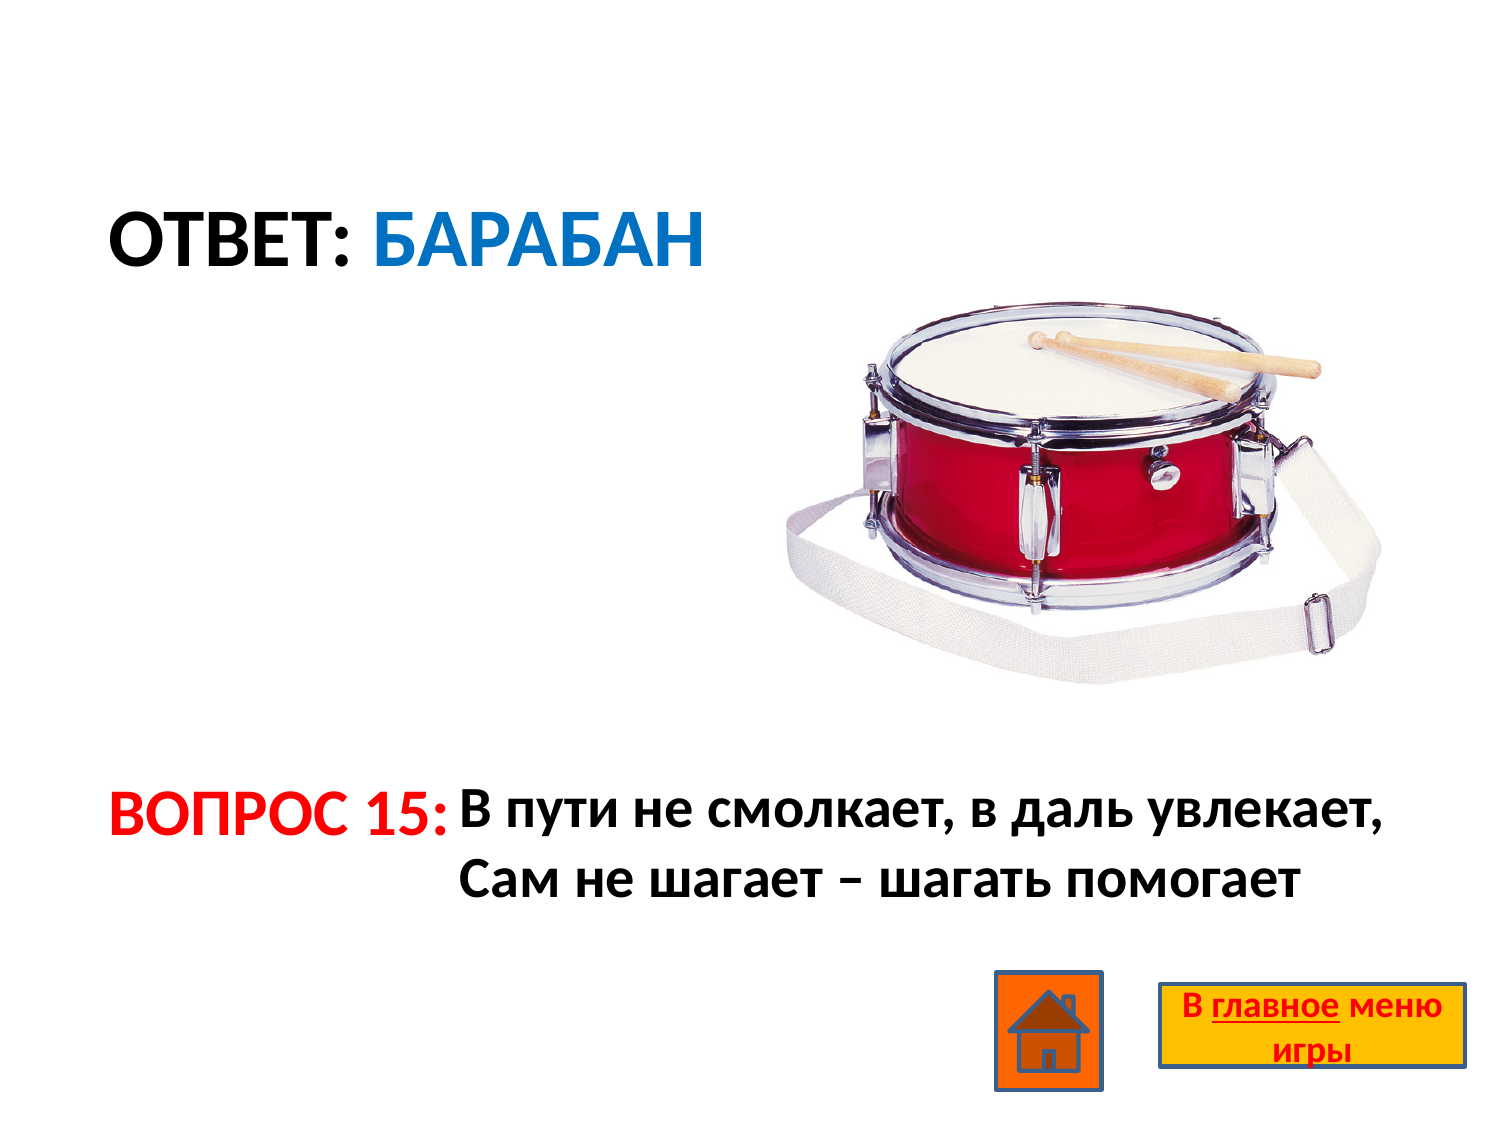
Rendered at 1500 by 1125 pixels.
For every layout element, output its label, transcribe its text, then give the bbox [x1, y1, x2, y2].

text_box В пути не смолкает, в даль увлекает, Сам не шагает – шагать помогает [445, 761, 1500, 917]
picture [737, 234, 1463, 736]
text_box ВОПРОС 15: [93, 761, 445, 857]
text_box ОТВЕТ: БАРАБАН [93, 175, 762, 291]
text_box В главное меню игры [1158, 982, 1467, 1069]
text_box [994, 970, 1104, 1092]
